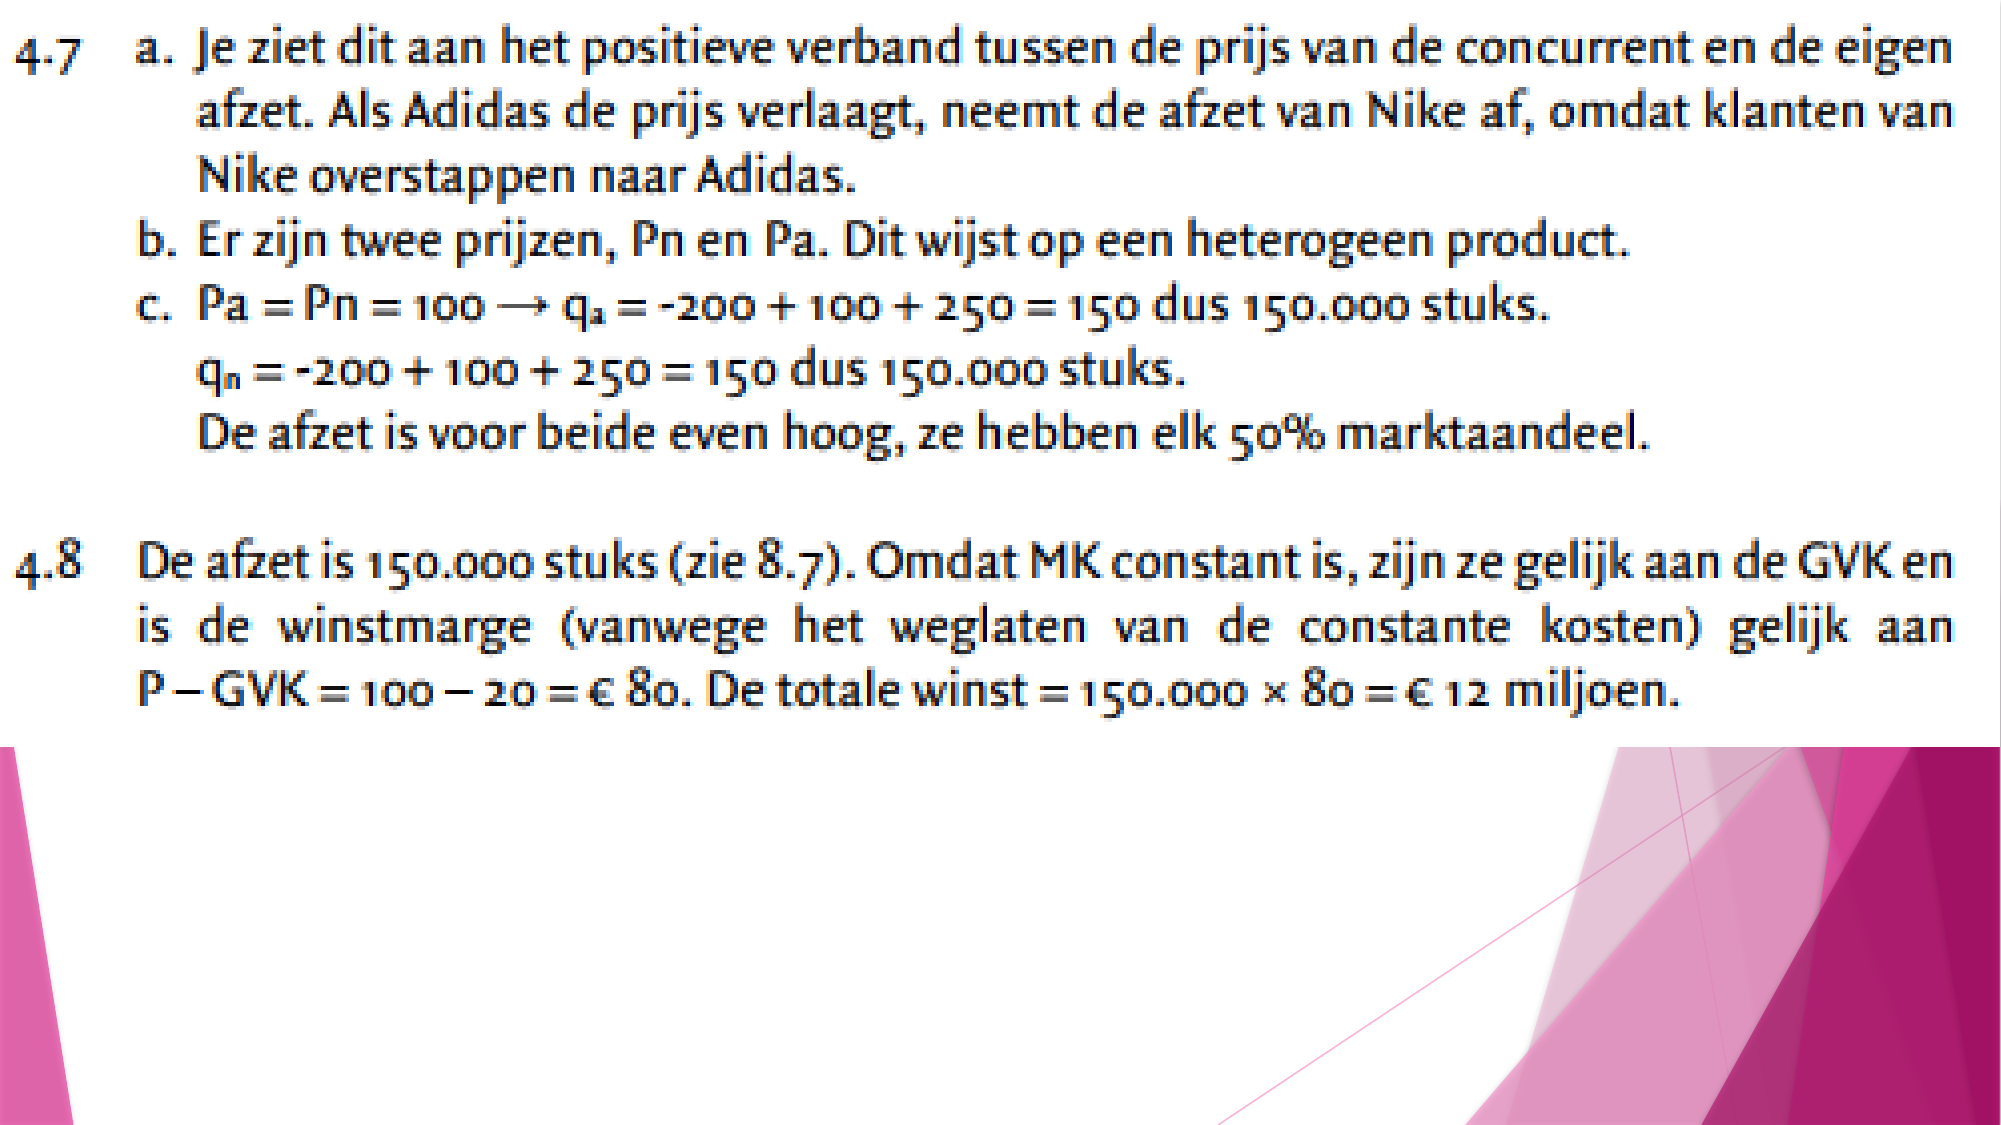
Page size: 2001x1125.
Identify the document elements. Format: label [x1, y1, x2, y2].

picture [0, 0, 2000, 748]
